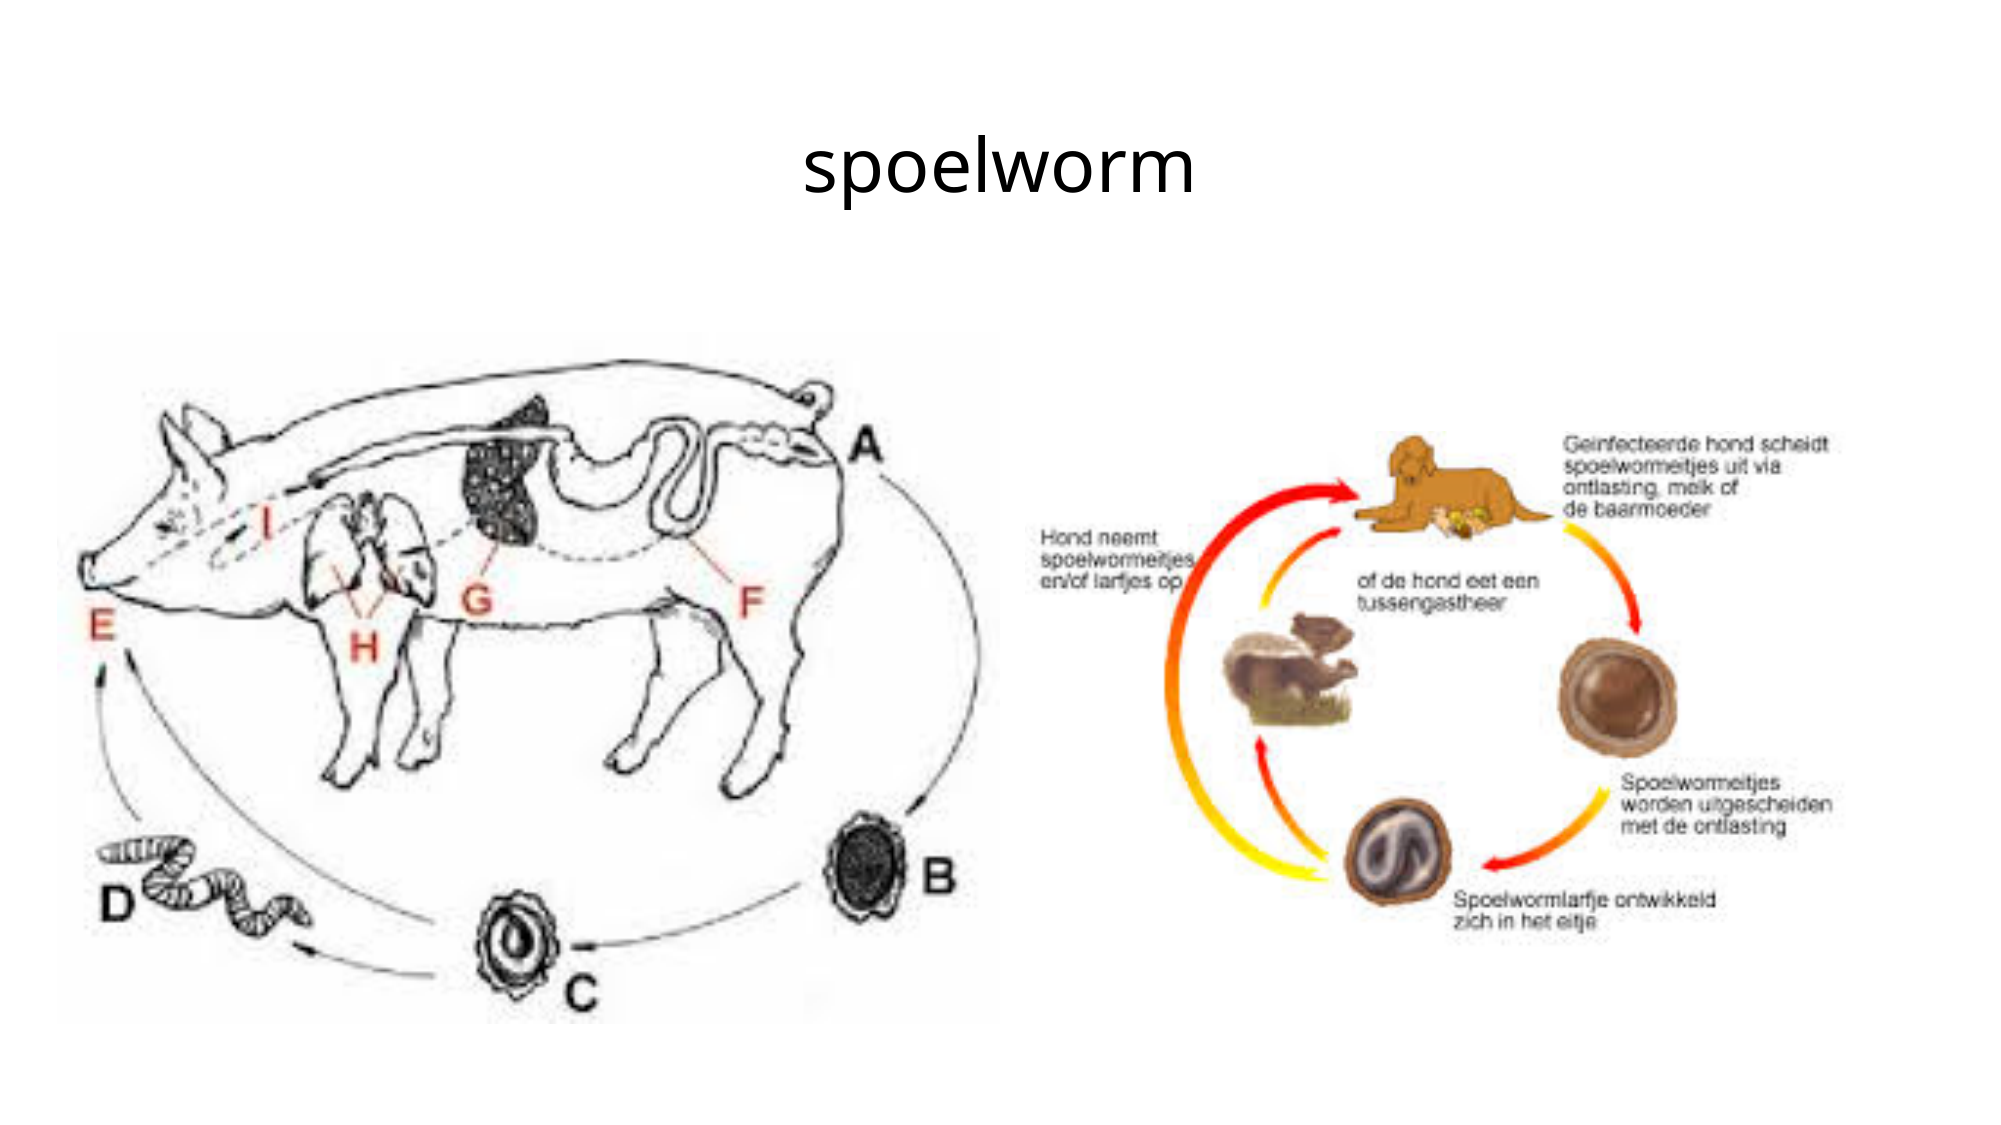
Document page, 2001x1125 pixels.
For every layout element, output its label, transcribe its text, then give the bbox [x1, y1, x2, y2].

picture [1025, 431, 1848, 955]
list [57, 332, 1000, 1024]
title spoelworm [137, 59, 1863, 278]
